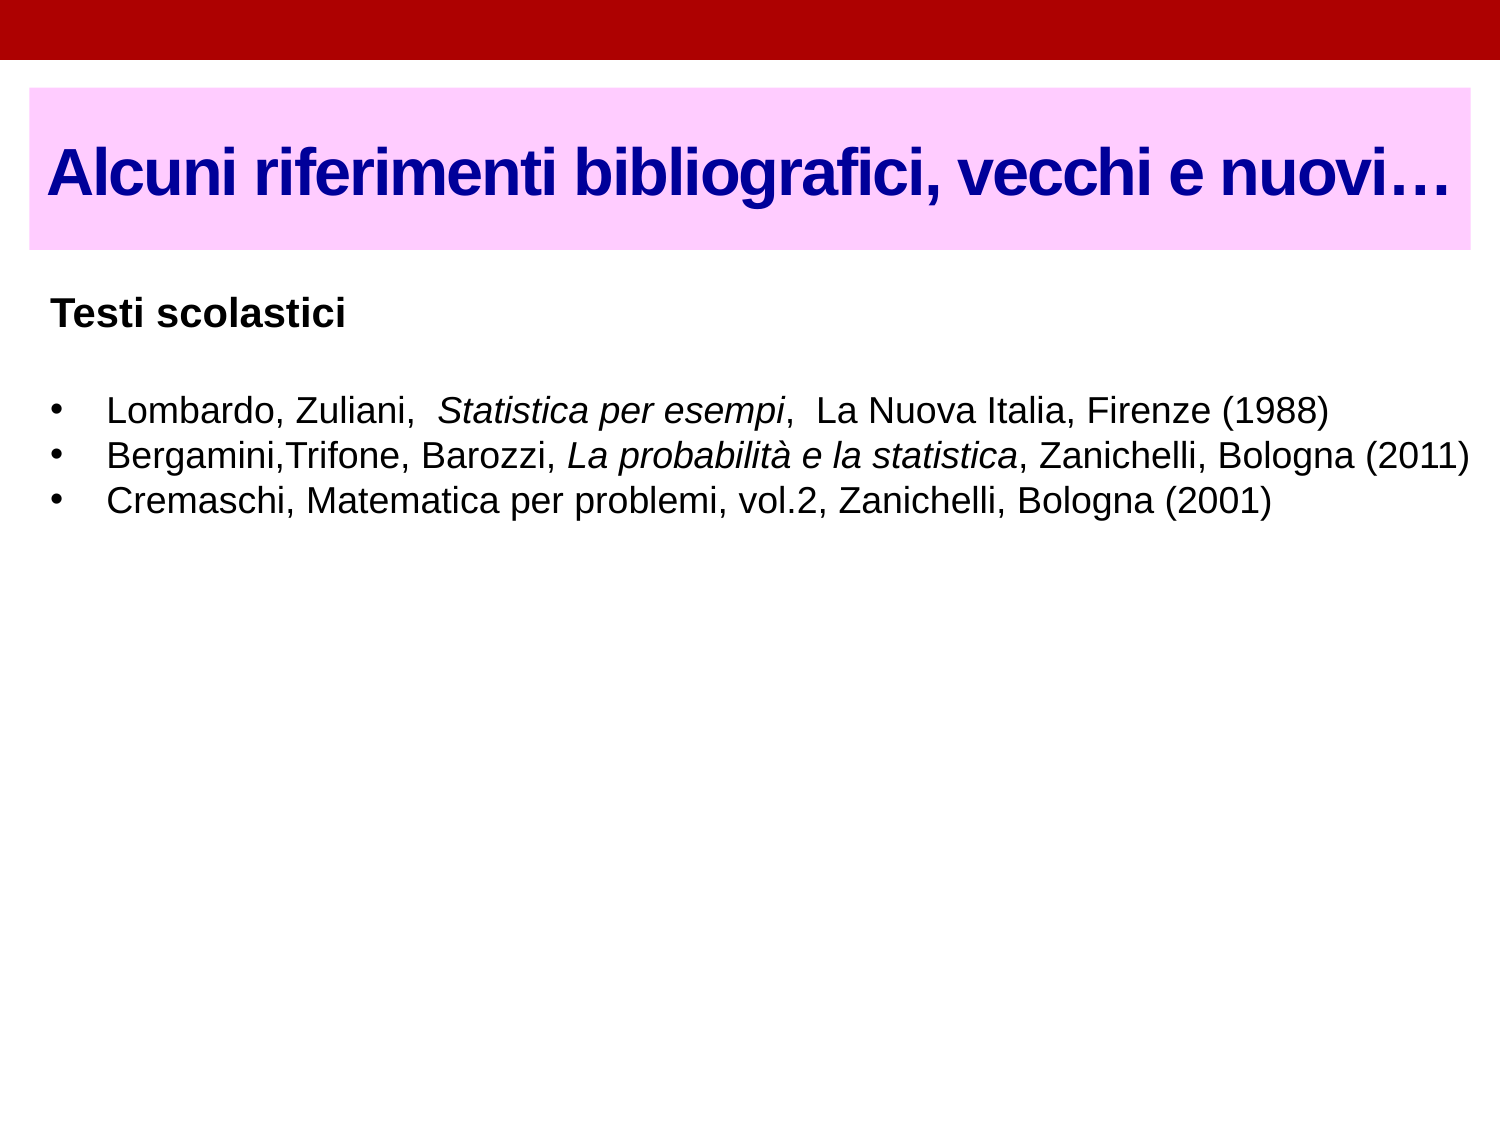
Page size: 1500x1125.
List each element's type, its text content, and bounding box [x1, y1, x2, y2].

text_box Testi scolastici Lombardo, Zuliani, Statistica per esempi, La Nuova Italia, Firenze (1988) Bergamini,Trifone, Barozzi, La probabilità e la statistica, Zanichelli, Bologna (2011) Cremaschi, Matematica per problemi, vol.2, Zanichelli, Bologna (2001) [35, 278, 1486, 574]
title Alcuni riferimenti bibliografici, vecchi e nuovi… [29, 87, 1471, 250]
